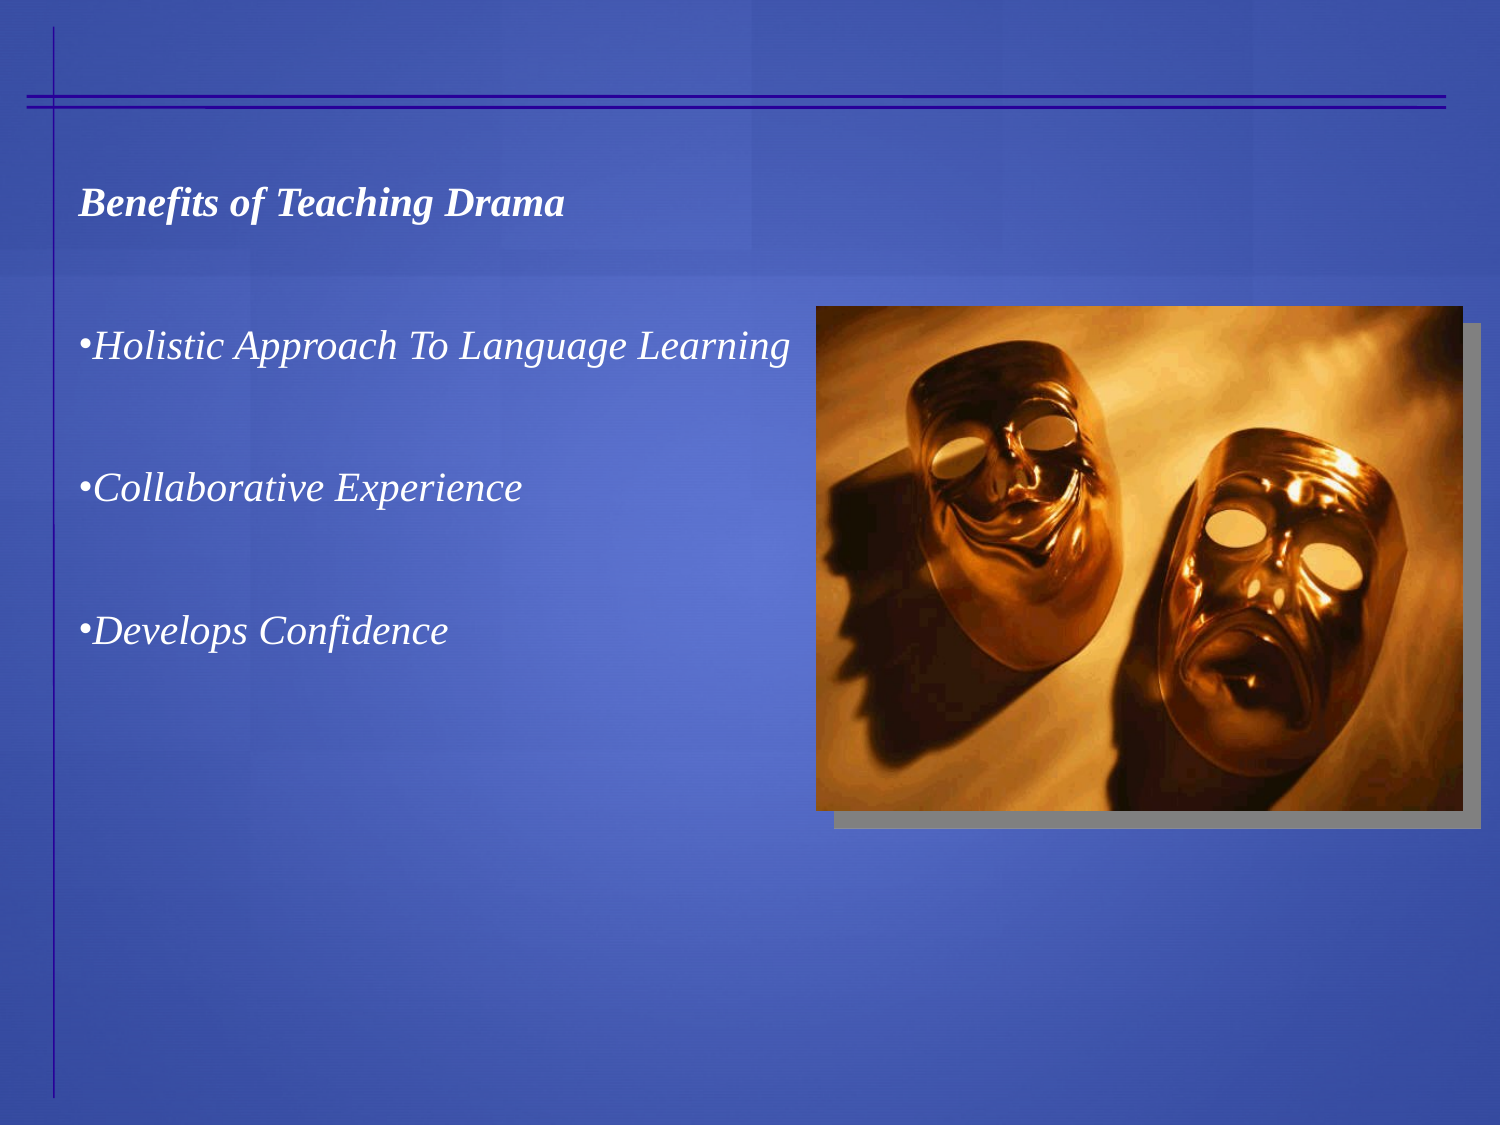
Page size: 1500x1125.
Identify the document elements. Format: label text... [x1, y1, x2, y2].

picture [815, 305, 1464, 812]
text_box Benefits of Teaching Drama Holistic Approach To Language Learning Collaborative Experience Develops Confidence [64, 170, 1395, 904]
